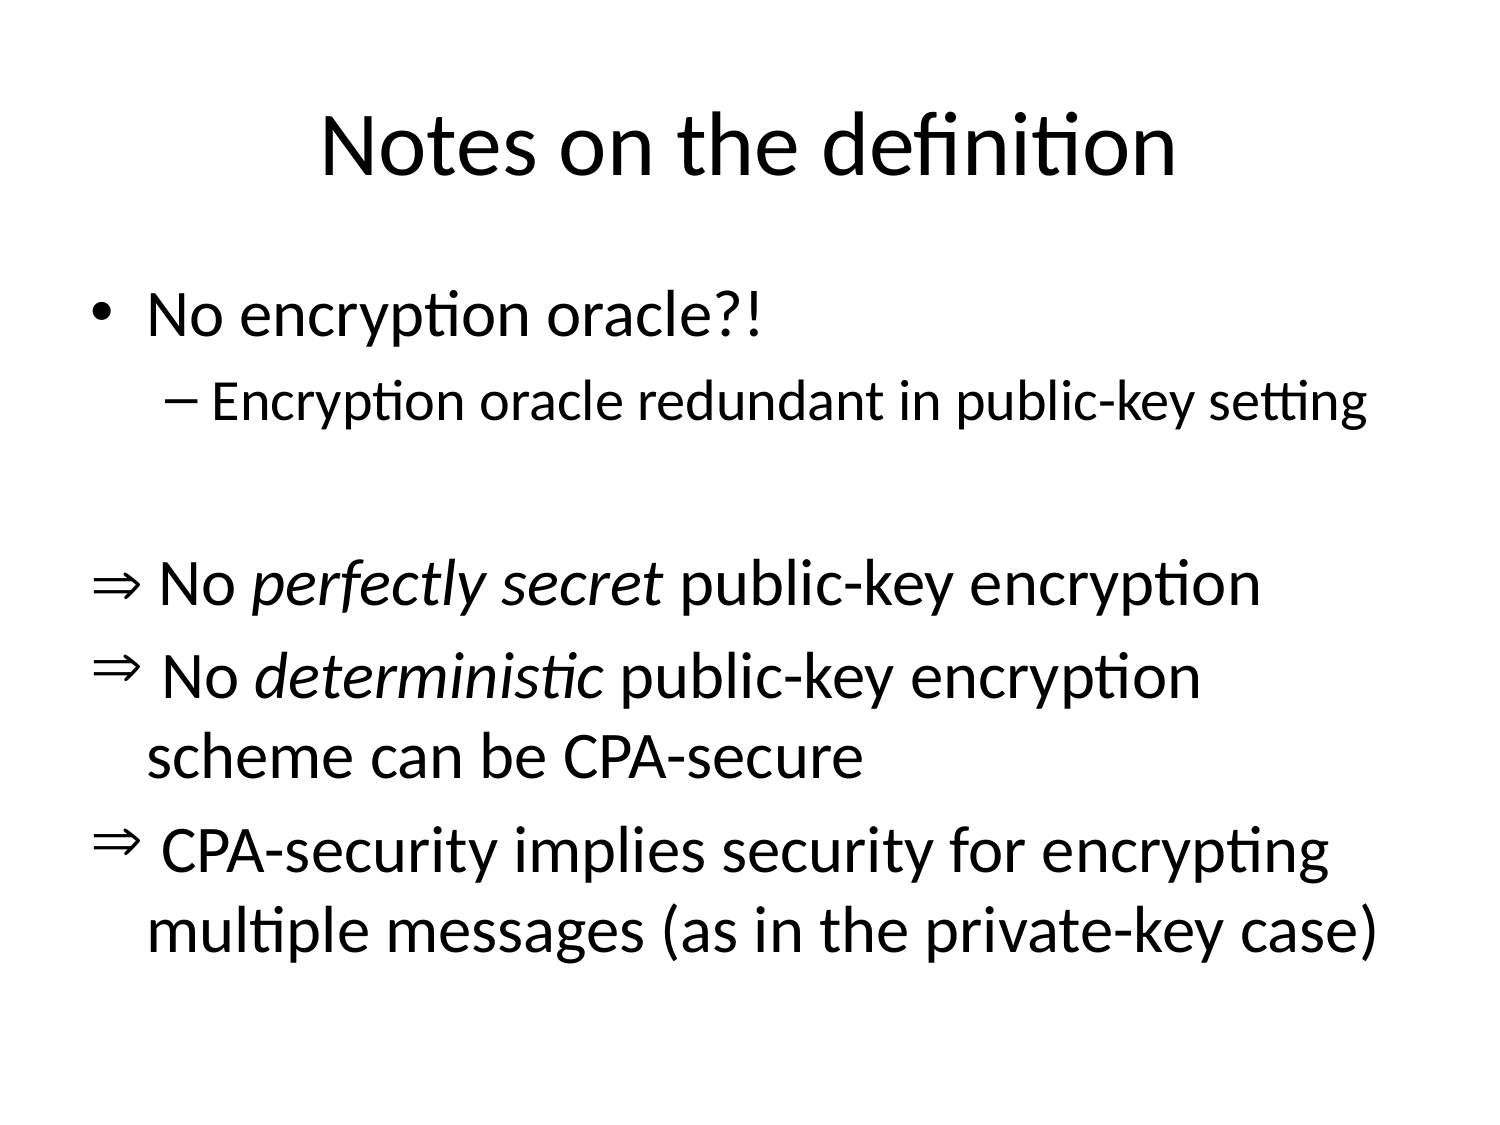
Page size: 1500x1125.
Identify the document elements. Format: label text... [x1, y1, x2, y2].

title Notes on the definition [75, 45, 1425, 233]
list No encryption oracle?! Encryption oracle redundant in public-key setting  No perfectly secret public-key encryption No deterministic public-key encryption scheme can be CPA-secure CPA-security implies security for encrypting multiple messages (as in the private-key case) [75, 262, 1425, 1005]
